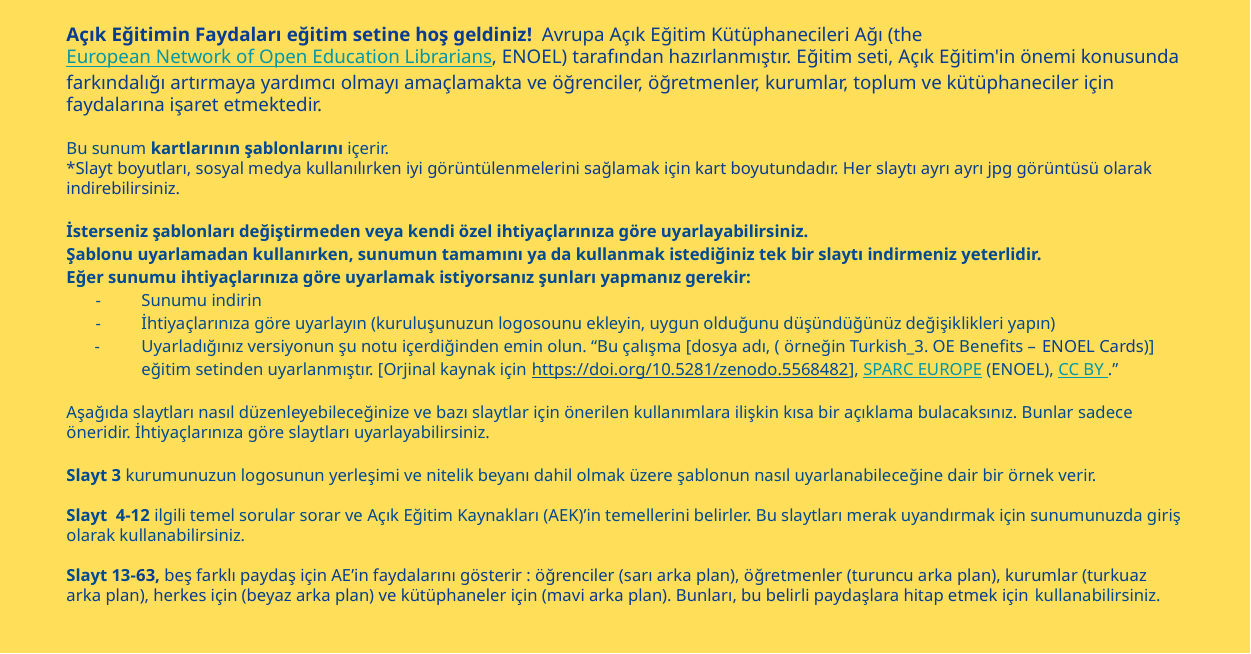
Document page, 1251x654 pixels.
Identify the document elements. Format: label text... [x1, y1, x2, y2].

text_box Açık Eğitimin Faydaları eğitim setine hoş geldiniz! Avrupa Açık Eğitim Kütüphanecileri Ağı (the European Network of Open Education Librarians, ENOEL) tarafından hazırlanmıştır. Eğitim seti, Açık Eğitim'in önemi konusunda farkındalığı artırmaya yardımcı olmayı amaçlamakta ve öğrenciler, öğretmenler, kurumlar, toplum ve kütüphaneciler için faydalarına işaret etmektedir. Bu sunum kartlarının şablonlarını içerir. *Slayt boyutları, sosyal medya kullanılırken iyi görüntülenmelerini sağlamak için kart boyutundadır. Her slaytı ayrı ayrı jpg görüntüsü olarak indirebilirsiniz. İsterseniz şablonları değiştirmeden veya kendi özel ihtiyaçlarınıza göre uyarlayabilirsiniz. Şablonu uyarlamadan kullanırken, sunumun tamamını ya da kullanmak istediğiniz tek bir slaytı indirmeniz yeterlidir. Eğer sunumu ihtiyaçlarınıza göre uyarlamak istiyorsanız şunları yapmanız gerekir: Sunumu indirin İhtiyaçlarınıza göre uyarlayın (kuruluşunuzun logosounu ekleyin, uygun olduğunu düşündüğünüz değişiklikleri yapın) Uyarladığınız versiyonun şu notu içerdiğinden emin olun. “Bu çalışma [dosya adı, ( örneğin Turkish_3. OE Benefits – ENOEL Cards)] eğitim setinden uyarlanmıştır. [Orjinal kaynak için https://doi.org/10.5281/zenodo.5568482], SPARC EUROPE (ENOEL), CC BY .” Aşağıda slaytları nasıl düzenleyebileceğinize ve bazı slaytlar için önerilen kullanımlara ilişkin kısa bir açıklama bulacaksınız. Bunlar sadece öneridir. İhtiyaçlarınıza göre slaytları uyarlayabilirsiniz. Slayt 3 kurumunuzun logosunun yerleşimi ve nitelik beyanı dahil olmak üzere şablonun nasıl uyarlanabileceğine dair bir örnek verir. Slayt 4-12 ilgili temel sorular sorar ve Açık Eğitim Kaynakları (AEK)’in temellerini belirler. Bu slaytları merak uyandırmak için sunumunuzda giriş olarak kullanabilirsiniz. Slayt 13-63, beş farklı paydaş için AE’in faydalarını gösterir : öğrenciler (sarı arka plan), öğretmenler (turuncu arka plan), kurumlar (turkuaz arka plan), herkes için (beyaz arka plan) ve kütüphaneler için (mavi arka plan). Bunları, bu belirli paydaşlara hitap etmek için kullanabilirsiniz. [51, 7, 1199, 620]
